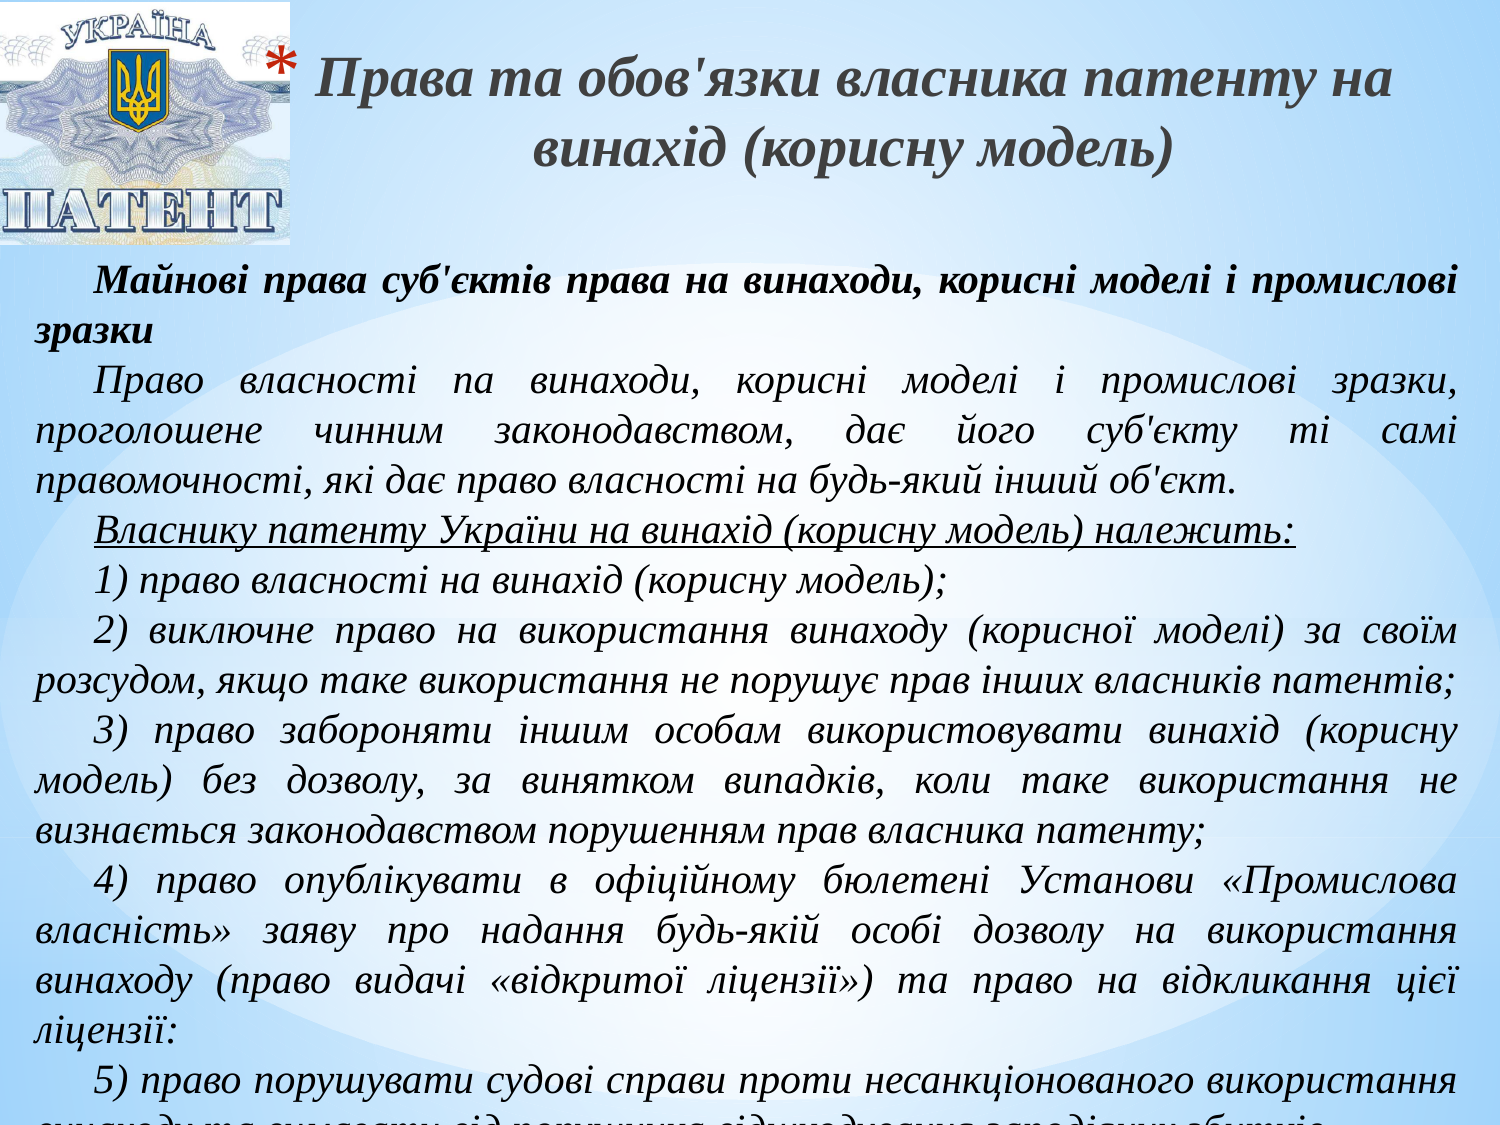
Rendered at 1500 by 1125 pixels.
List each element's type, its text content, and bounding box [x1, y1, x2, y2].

text_box Права та обов'язки власника патенту на винахід (корисну модель) [295, 30, 1427, 171]
text_box Майнові права суб'єктів права на винаходи, корисні моделі і промислові зразки Право власності па винаходи, корисні моделі і промислові зразки, проголошене чинним законодавством, дає його суб'єкту ті самі правомочності, які дає право власності на будь-який інший об'єкт. Власнику патенту України на винахід (корисну модель) належить: 1) право власності на винахід (корисну модель); 2) виключне право на використання винаходу (корисної моделі) за своїм розсудом, якщо таке використання не порушує прав інших власників патентів; 3) право забороняти іншим особам використовувати винахід (корисну модель) без дозволу, за винятком випадків, коли таке використання не визнається законодавством порушенням прав власника патенту; 4) право опублікувати в офіційному бюлетені Установи «Промислова власність» заяву про надання будь-якій особі дозволу на використання винаходу (право видачі «відкритої ліцензії») та право на відкликання цієї ліцензії: 5) право порушувати судові справи проти несанкціонованого використання винаходу та вимагати від порушника відшкодування заподіяних збитків. [20, 244, 1474, 1125]
picture [0, 2, 290, 245]
